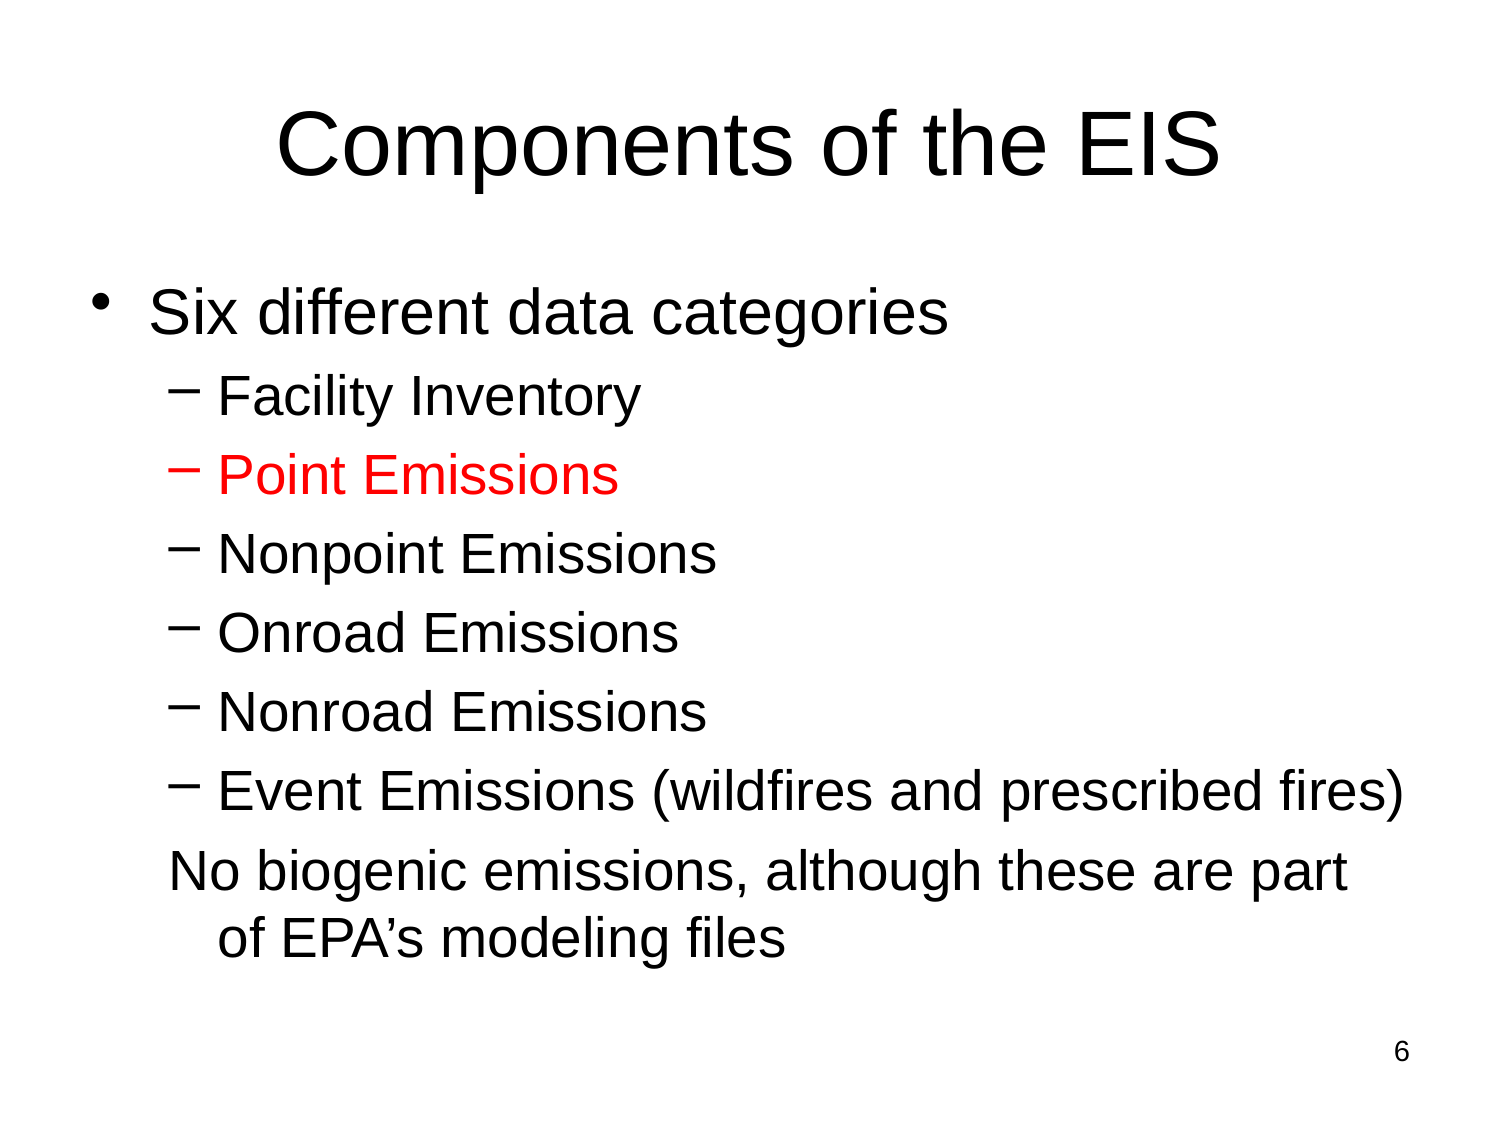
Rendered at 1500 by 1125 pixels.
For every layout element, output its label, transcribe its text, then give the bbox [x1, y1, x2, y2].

title Components of the EIS [74, 44, 1426, 233]
list Six different data categories Facility Inventory Point Emissions Nonpoint Emissions Onroad Emissions Nonroad Emissions Event Emissions (wildfires and prescribed fires) No biogenic emissions, although these are part of EPA’s modeling files [74, 262, 1426, 1006]
slide_number 6 [1074, 1024, 1426, 1103]
